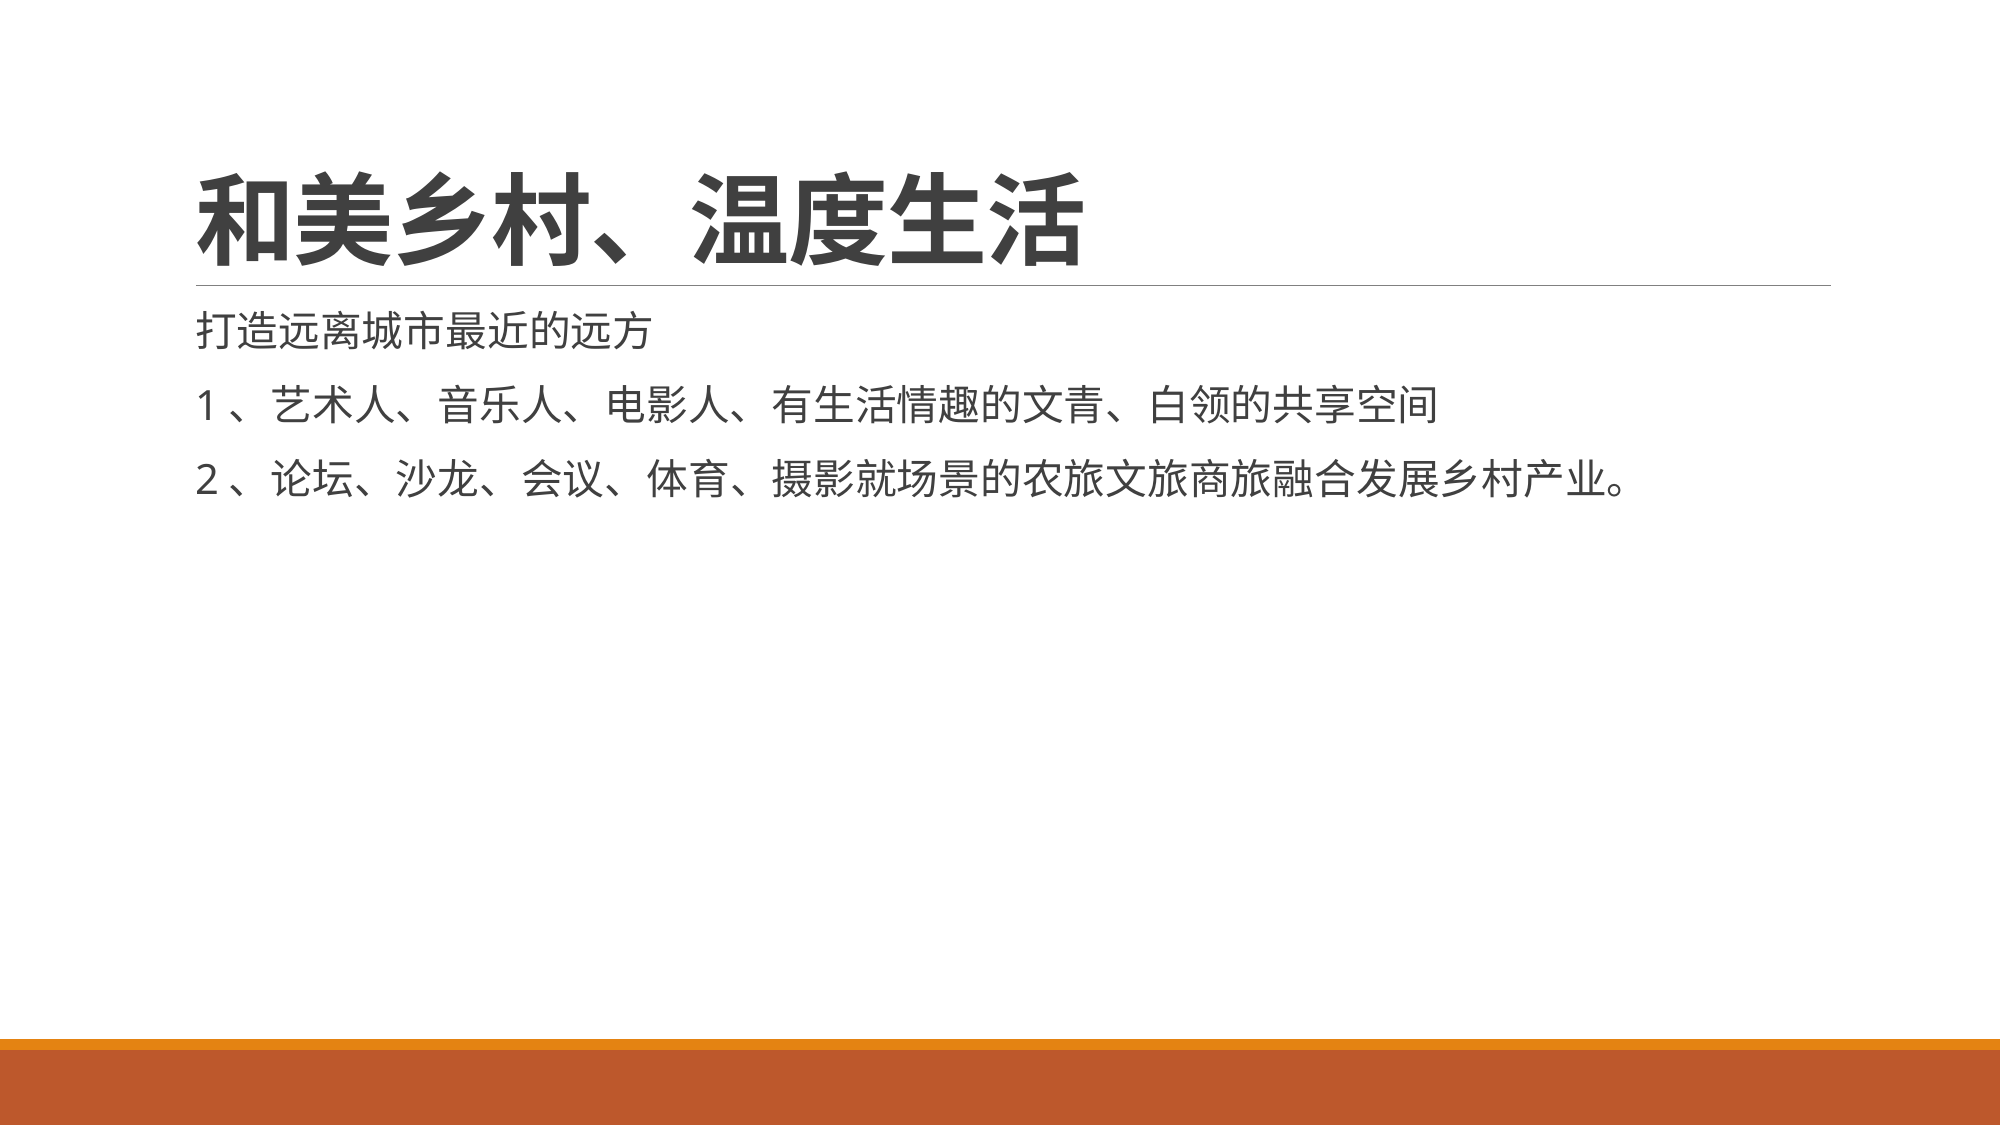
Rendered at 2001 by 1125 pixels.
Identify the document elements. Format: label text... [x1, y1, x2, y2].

list 打造远离城市最近的远方 1、艺术人、音乐人、电影人、有生活情趣的文青、白领的共享空间 2、论坛、沙龙、会议、体育、摄影就场景的农旅文旅商旅融合发展乡村产业。 [180, 302, 1830, 963]
title 和美乡村、温度生活 [180, 47, 1830, 285]
